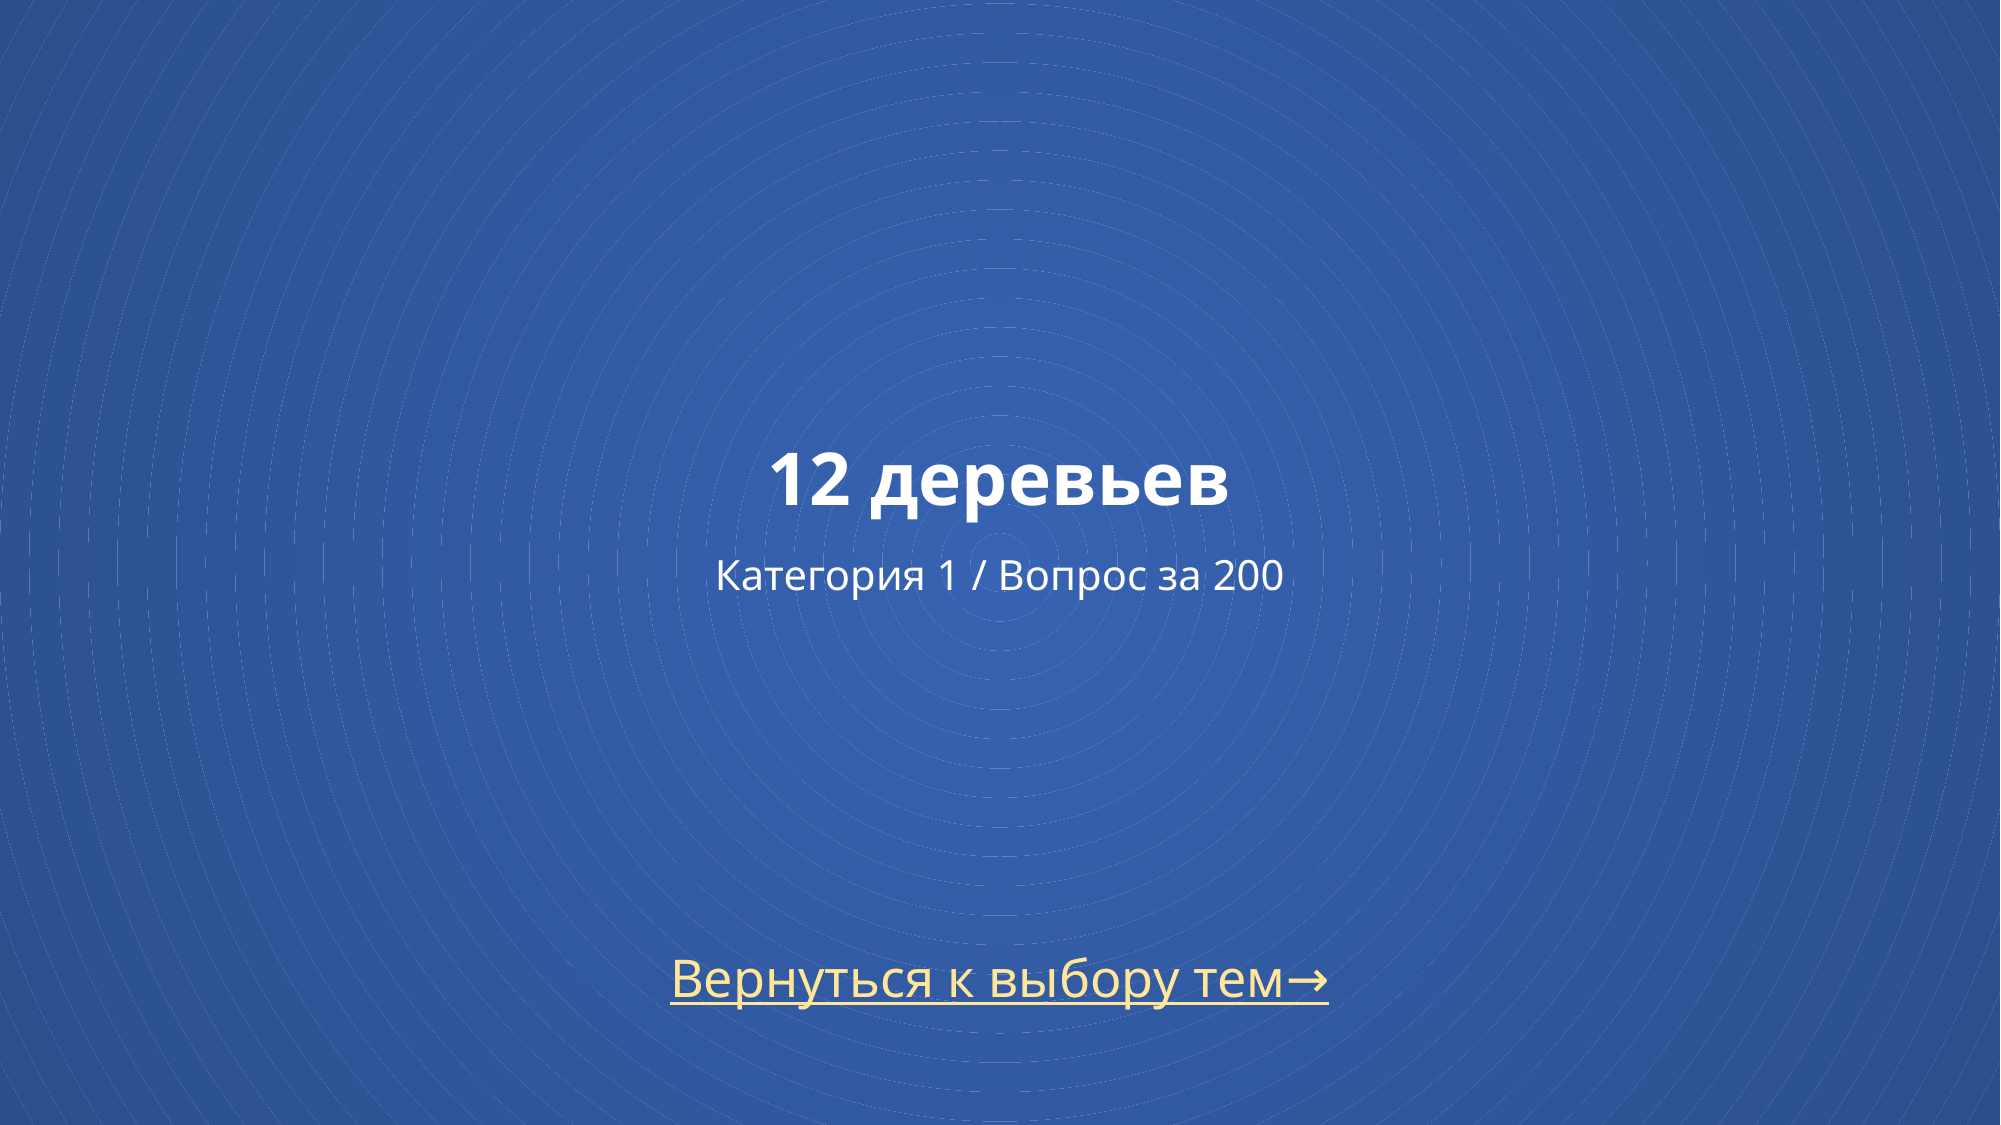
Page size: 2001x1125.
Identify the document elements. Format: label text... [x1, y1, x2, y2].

text_box Вернуться к выбору тем→ [655, 938, 1345, 1016]
title 12 деревьев Категория 1 / Вопрос за 200 [117, 396, 1883, 646]
